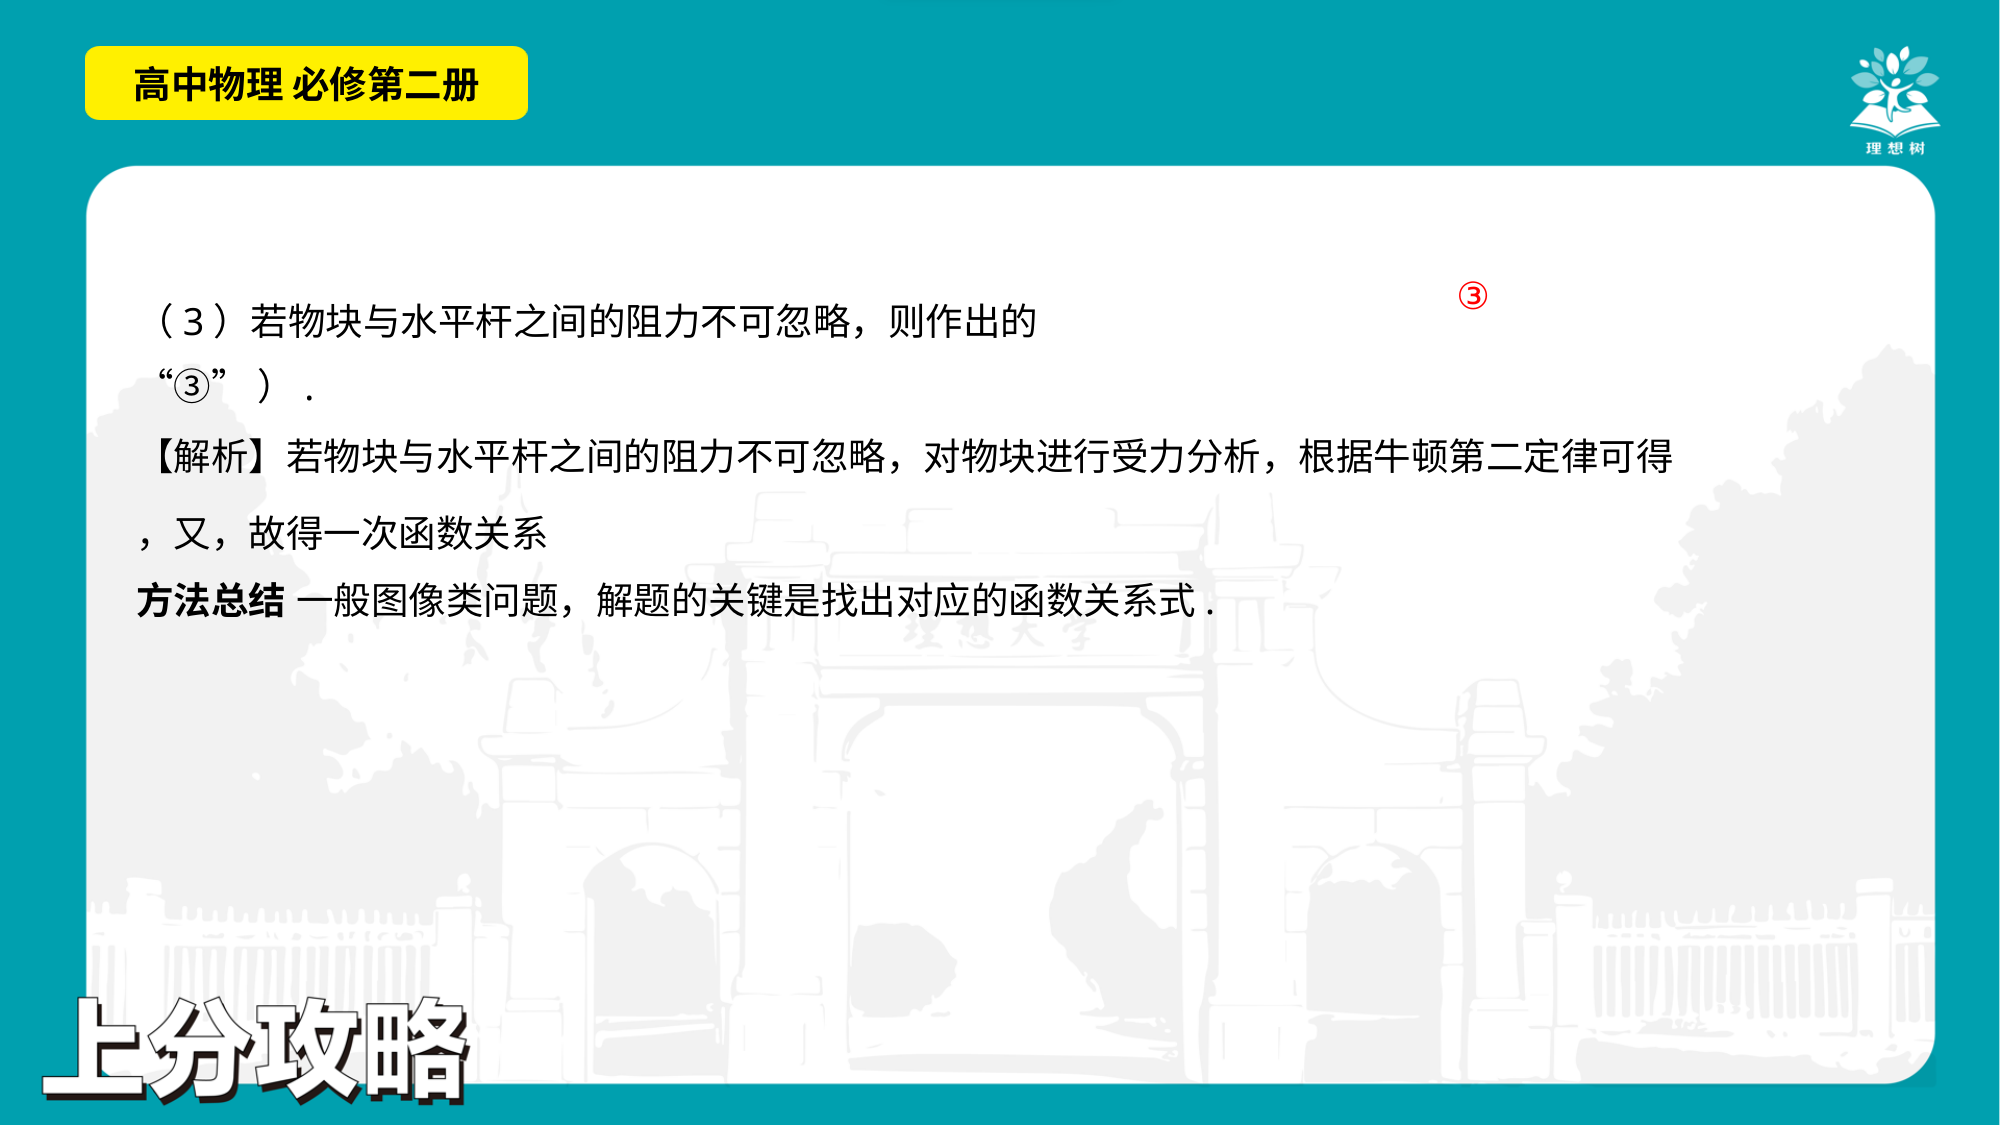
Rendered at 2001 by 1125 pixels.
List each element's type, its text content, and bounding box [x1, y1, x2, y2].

text_box 方法总结 一般图像类问题，解题的关键是找出对应的函数关系式. [136, 555, 1865, 615]
picture [0, 0, 2000, 1125]
text_box ③ [1440, 271, 1506, 316]
